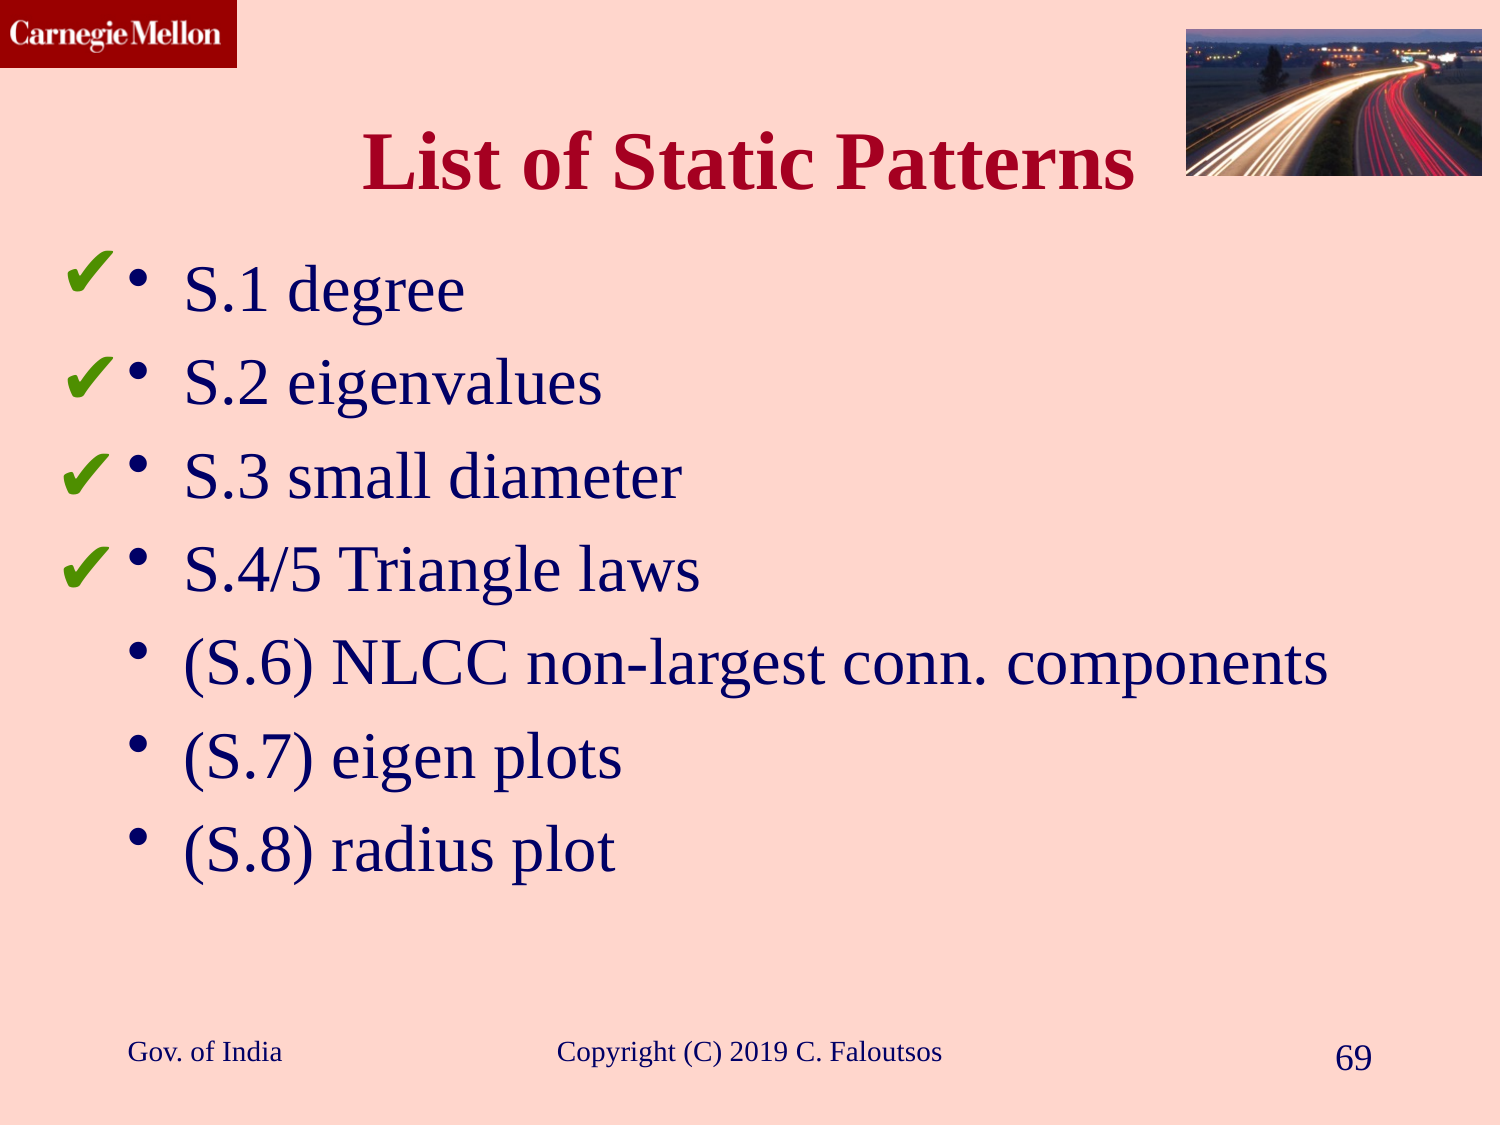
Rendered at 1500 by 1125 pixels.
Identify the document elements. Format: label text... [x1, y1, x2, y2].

picture [0, 0, 237, 68]
footer Copyright (C) 2019 C. Faloutsos [512, 1024, 988, 1101]
picture [1186, 29, 1483, 176]
slide_number 69 [1074, 1024, 1388, 1101]
list S.1 degree S.2 eigenvalues S.3 small diameter S.4/5 Triangle laws (S.6) NLCC non-largest conn. components (S.7) eigen plots (S.8) radius plot [112, 237, 1388, 1001]
slide_number Gov. of India [112, 1024, 426, 1101]
text_box ✔️ [45, 215, 138, 321]
text_box ✔️ [40, 512, 134, 618]
text_box ✔️ [45, 321, 138, 427]
title List of Static Patterns [112, 99, 1388, 213]
text_box ✔️ [40, 419, 134, 512]
